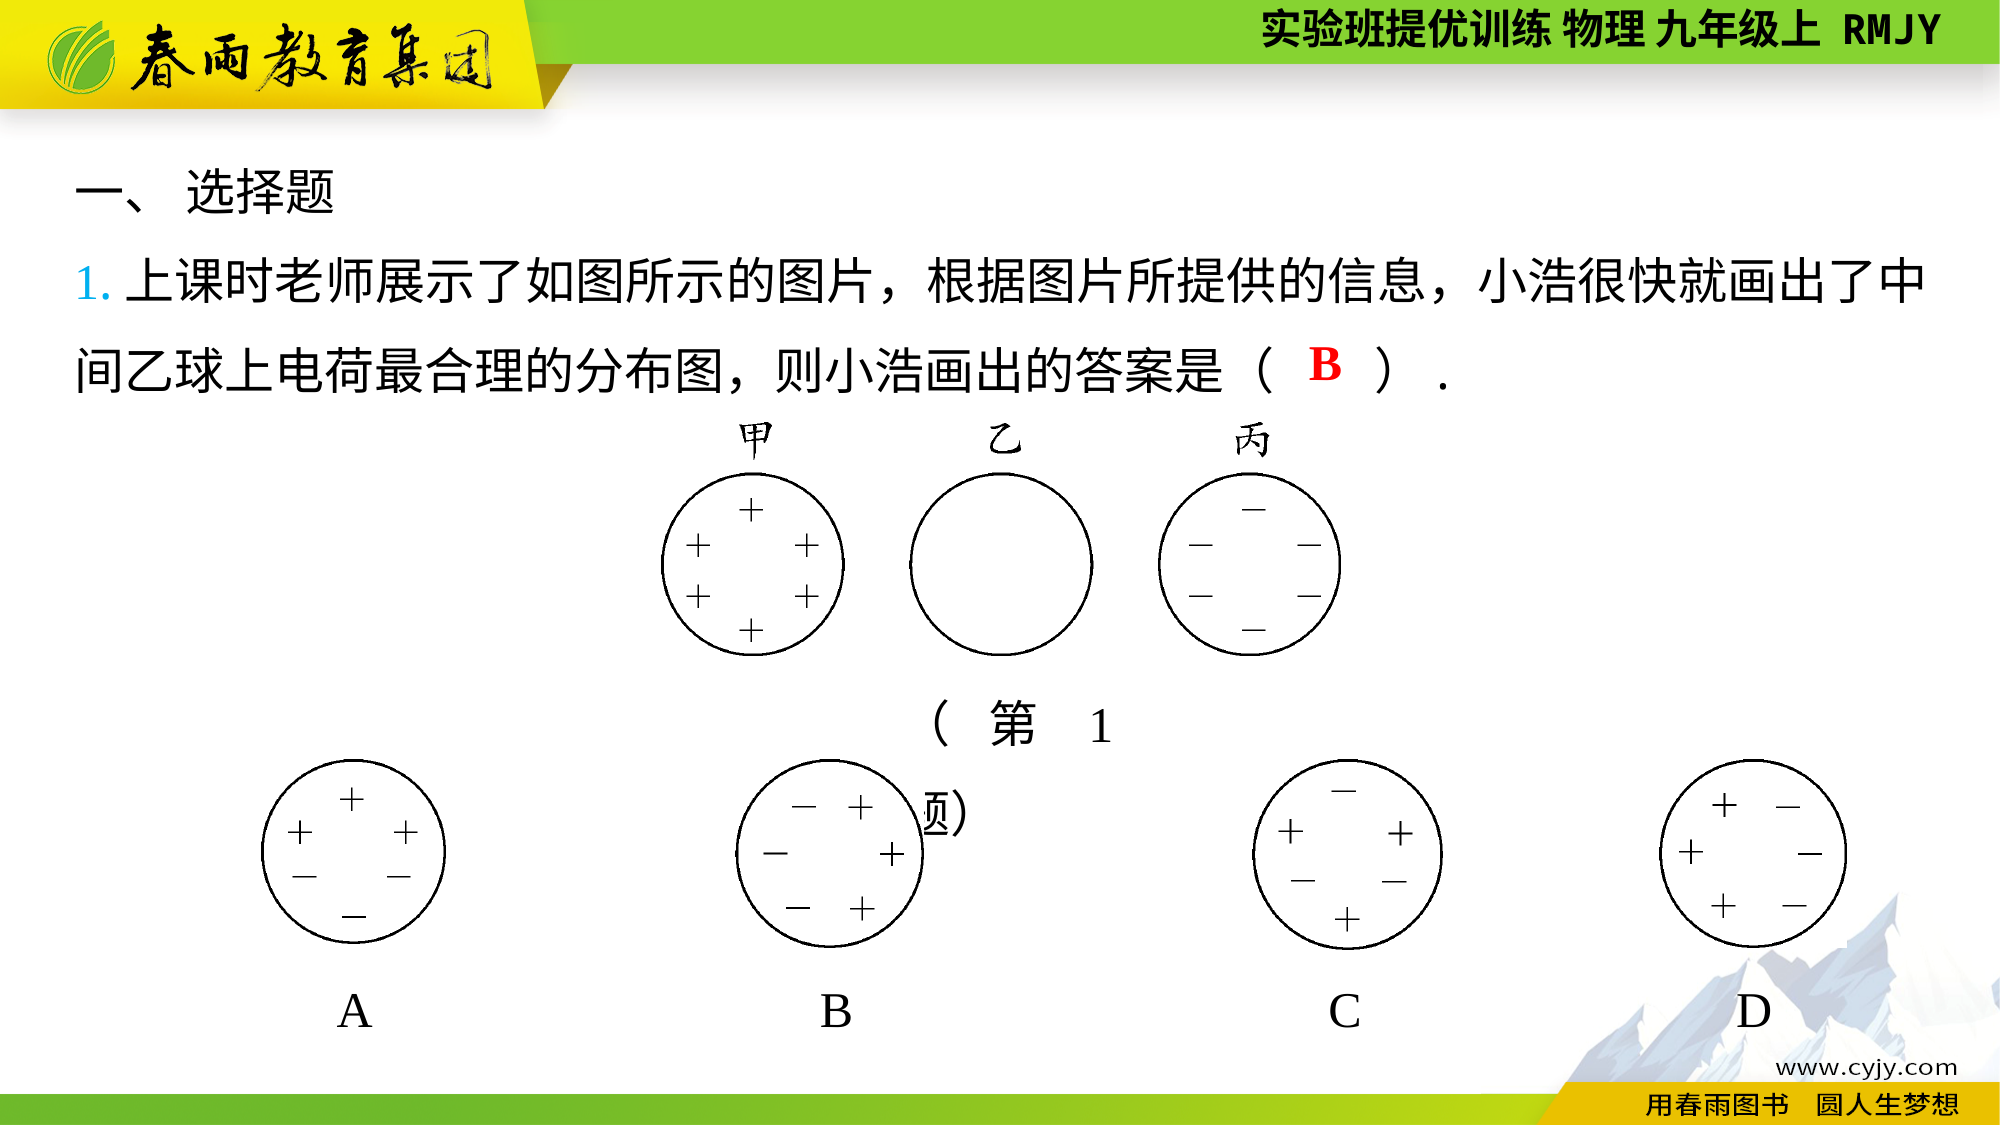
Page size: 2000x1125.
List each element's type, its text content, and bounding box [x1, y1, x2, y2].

text_box B [1294, 323, 1358, 399]
text_box （第1题） [885, 663, 1140, 761]
list 一、 选择题 1.上课时老师展示了如图所示的图片，根据图片所提供的信息，小浩很快就画出了中间乙球上电荷最合理的分布图，则小浩画出的答案是（ ）. A B C D [59, 122, 1944, 1054]
picture [0, 0, 2000, 1125]
